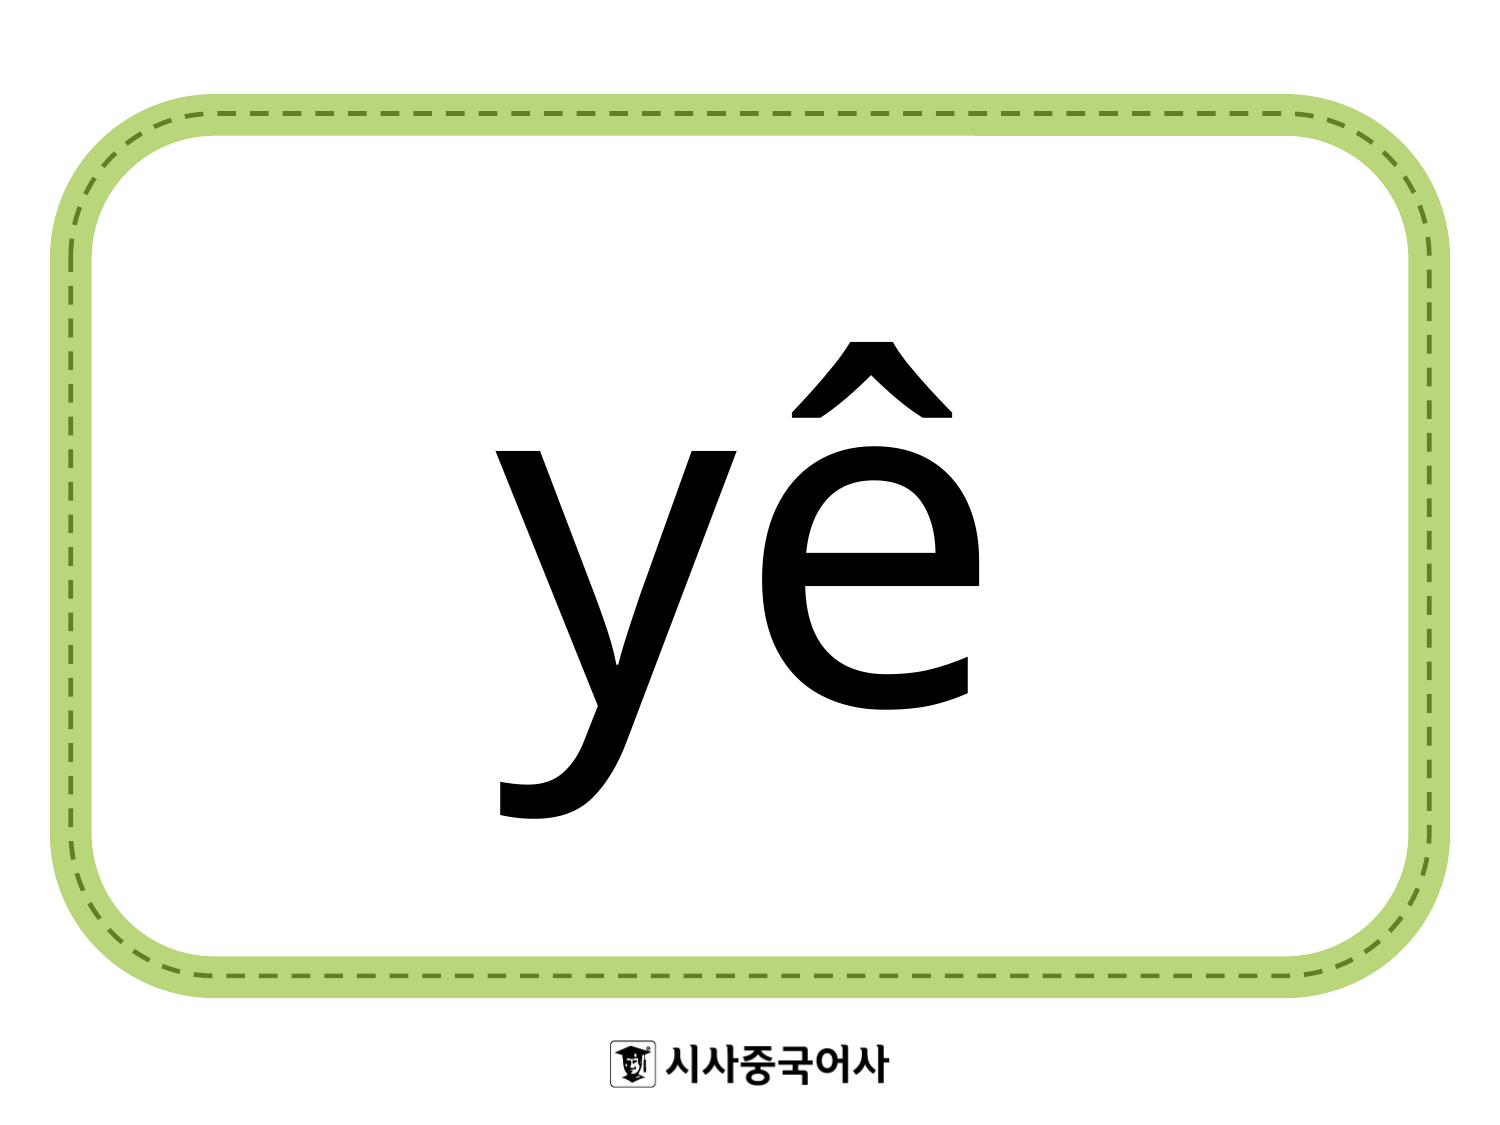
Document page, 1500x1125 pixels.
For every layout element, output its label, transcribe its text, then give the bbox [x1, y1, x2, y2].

text_box yê [145, 189, 1354, 853]
picture [602, 1034, 898, 1094]
